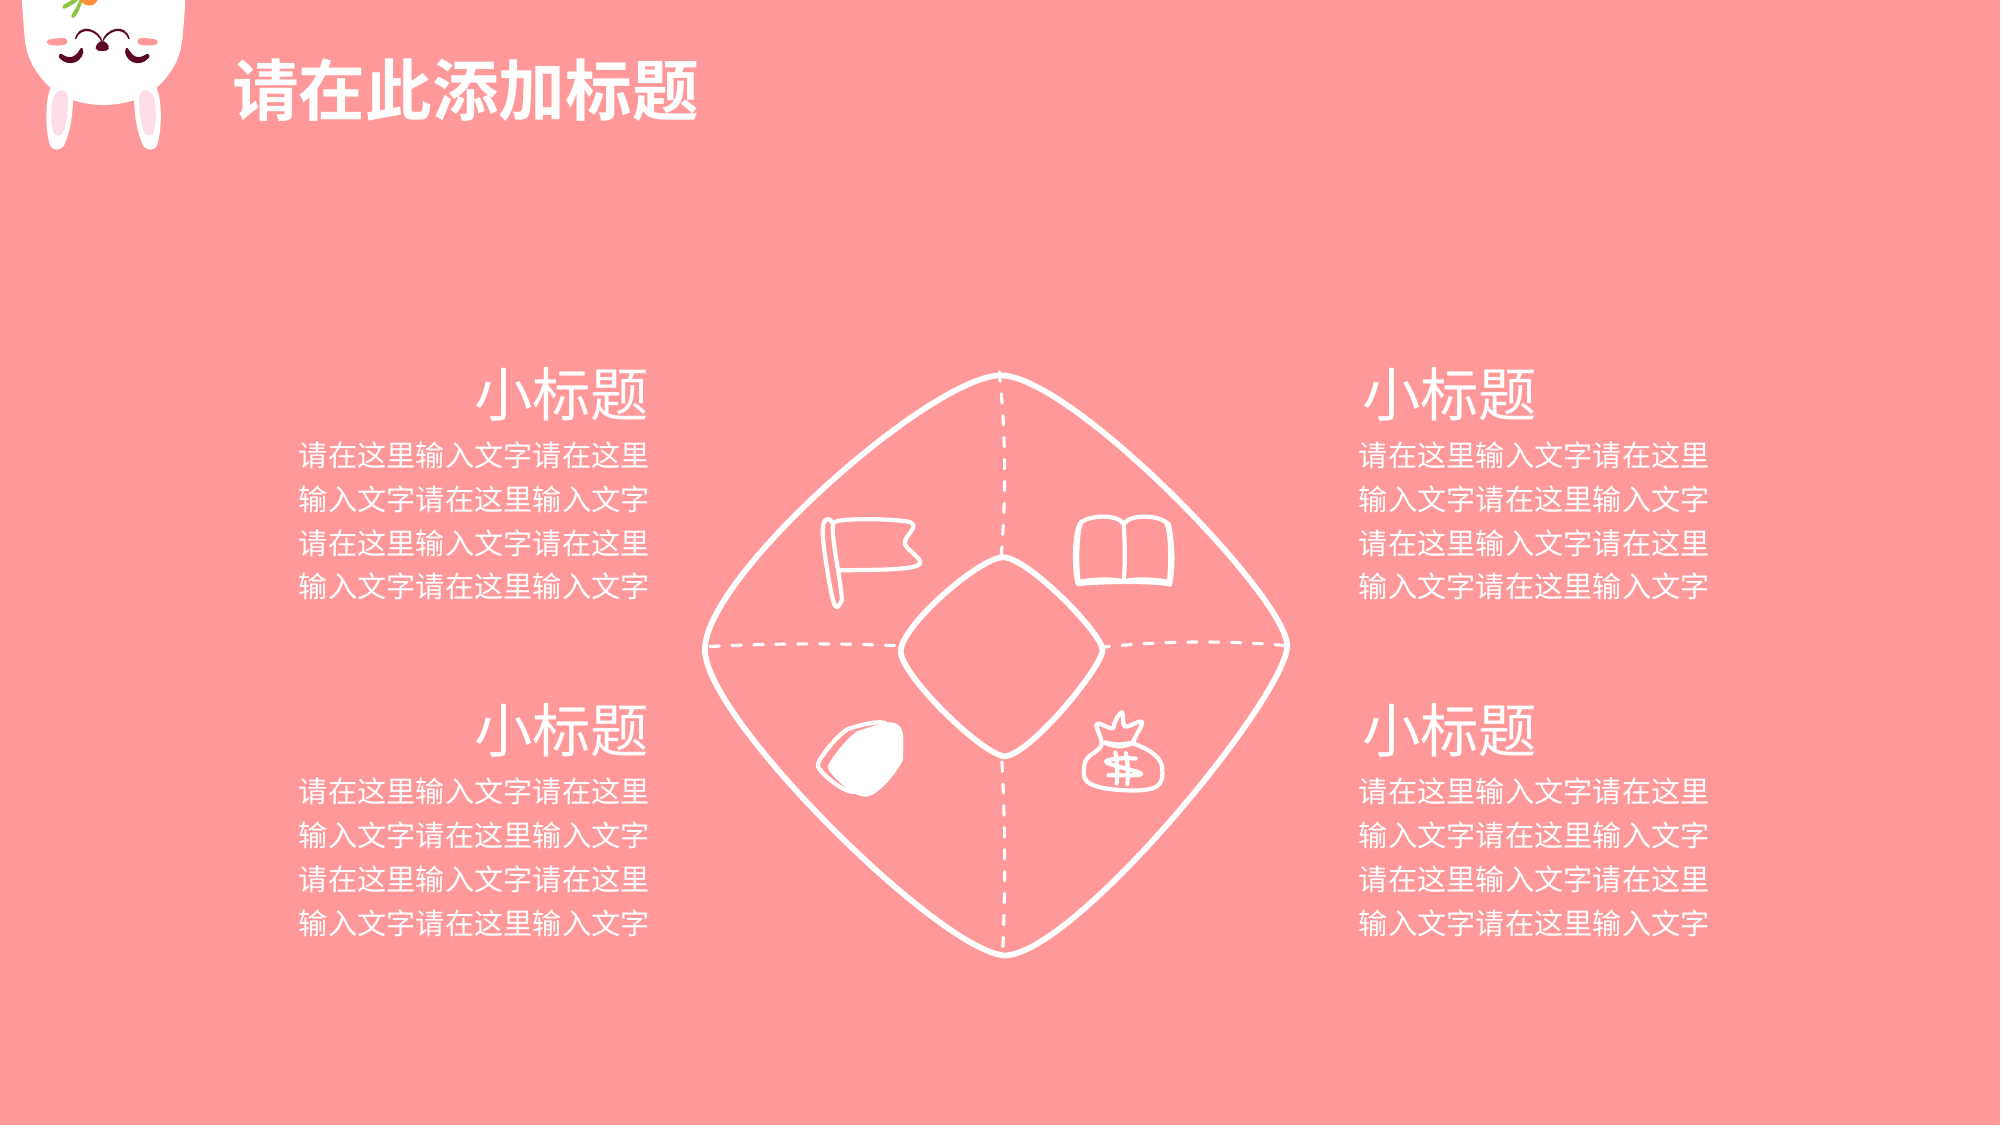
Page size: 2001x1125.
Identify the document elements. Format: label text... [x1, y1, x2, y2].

text_box [703, 374, 1289, 957]
text_box [1000, 760, 1006, 958]
text_box [1099, 640, 1296, 649]
text_box [899, 556, 1104, 758]
text_box [708, 642, 906, 648]
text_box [817, 722, 902, 795]
text_box [998, 370, 1006, 567]
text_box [1074, 516, 1173, 585]
text_box 请在这里输入文字请在这里输入文字请在这里输入文字请在这里输入文字请在这里输入文字请在这里输入文字 [284, 757, 677, 948]
text_box 小标题 [459, 351, 665, 436]
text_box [822, 518, 921, 608]
text_box 小标题 [1347, 351, 1553, 436]
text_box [21, 0, 186, 153]
text_box 请在此添加标题 [209, 41, 722, 137]
text_box 小标题 [1347, 687, 1553, 772]
text_box 请在这里输入文字请在这里输入文字请在这里输入文字请在这里输入文字请在这里输入文字请在这里输入文字 [284, 421, 677, 611]
text_box 小标题 [459, 687, 665, 772]
text_box 请在这里输入文字请在这里输入文字请在这里输入文字请在这里输入文字请在这里输入文字请在这里输入文字 [1344, 421, 1737, 611]
text_box 请在这里输入文字请在这里输入文字请在这里输入文字请在这里输入文字请在这里输入文字请在这里输入文字 [1344, 757, 1737, 948]
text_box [1085, 712, 1165, 791]
